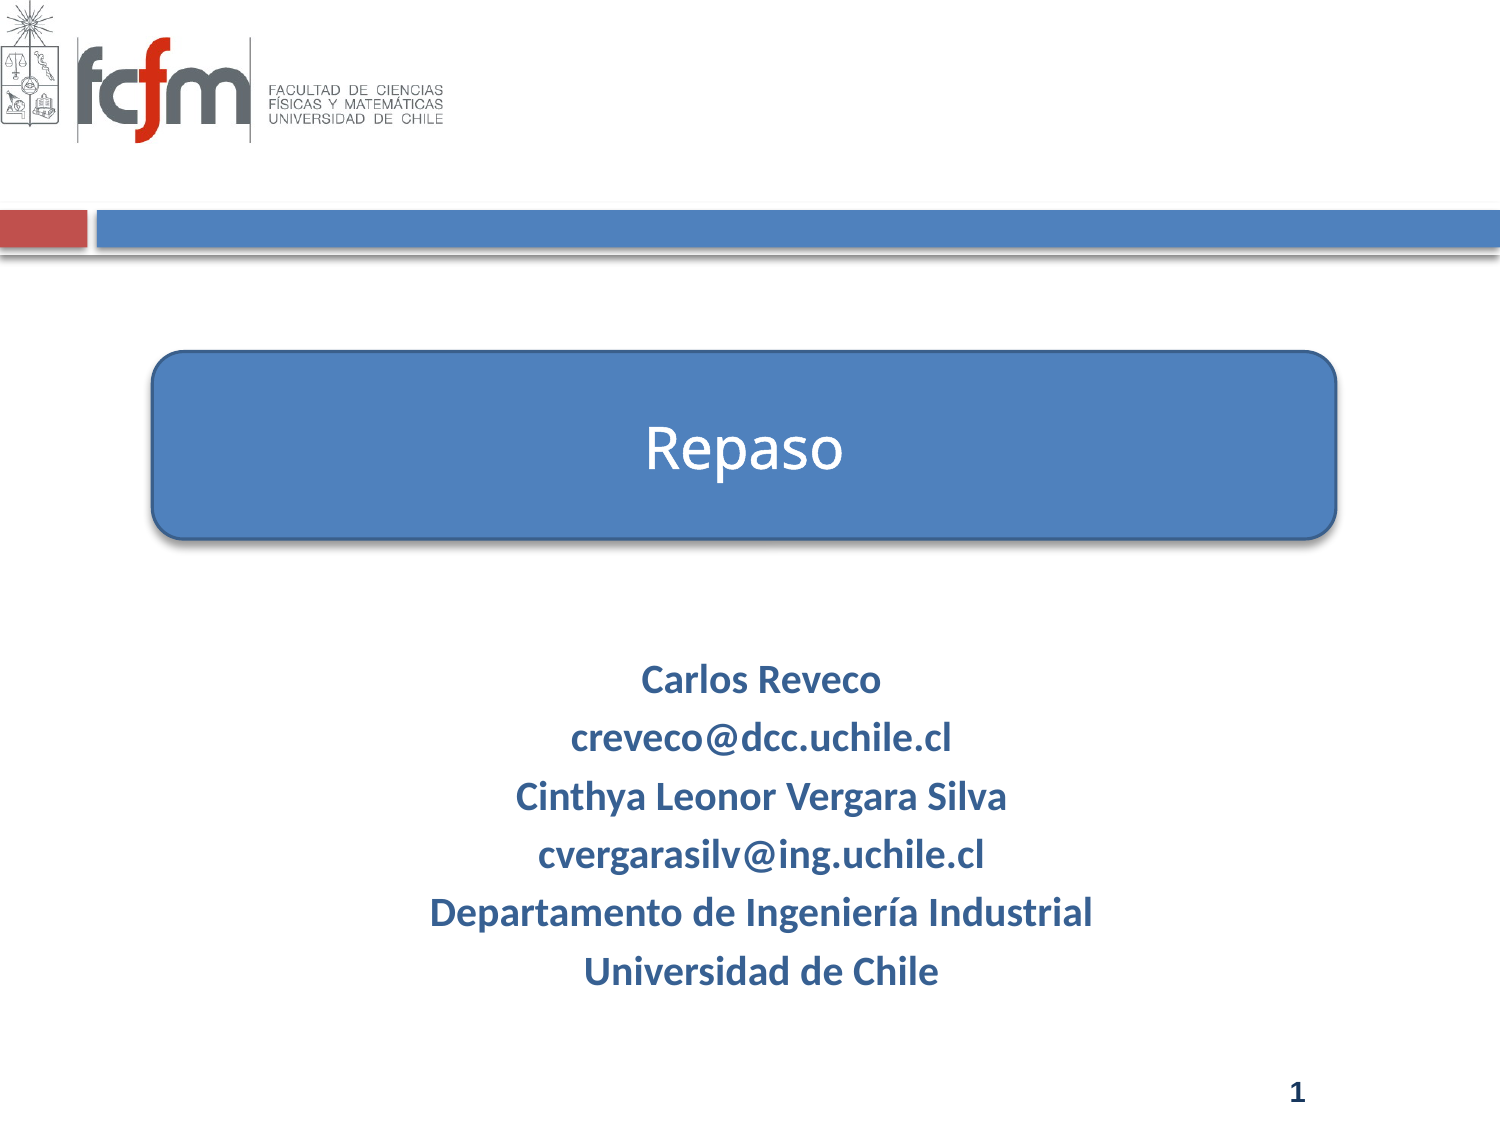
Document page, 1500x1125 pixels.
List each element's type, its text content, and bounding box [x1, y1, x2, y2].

slide_number 1 [1122, 1060, 1473, 1121]
picture [0, 0, 443, 144]
